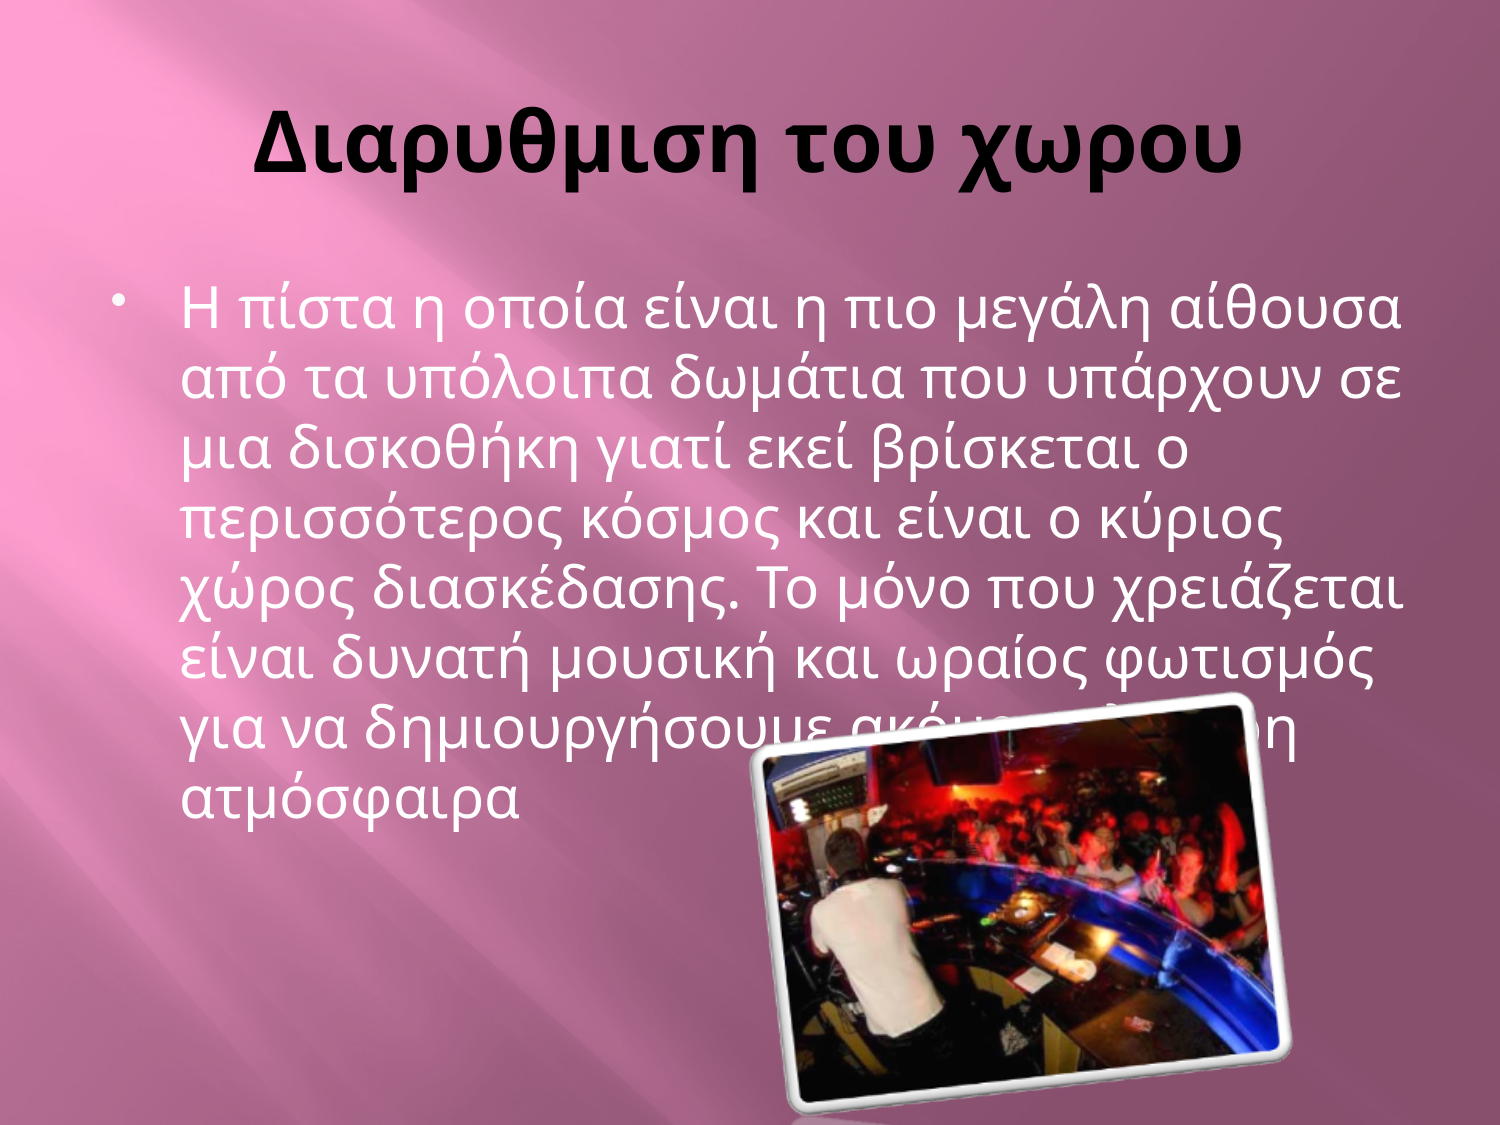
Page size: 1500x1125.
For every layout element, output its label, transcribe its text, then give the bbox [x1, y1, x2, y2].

list Η πίστα η οποία είναι η πιο μεγάλη αίθουσα από τα υπόλοιπα δωμάτια που υπάρχουν σε μια δισκοθήκη γιατί εκεί βρίσκεται ο περισσότερος κόσμος και είναι ο κύριος χώρος διασκέδασης. Το μόνο που χρειάζεται είναι δυνατή μουσική και ωραίος φωτισμός για να δημιουργήσουμε ακόμα καλύτερη ατμόσφαιρα [75, 262, 1425, 1035]
picture [746, 689, 1298, 1125]
title Διαρυθμιση του χωρου [75, 45, 1425, 233]
